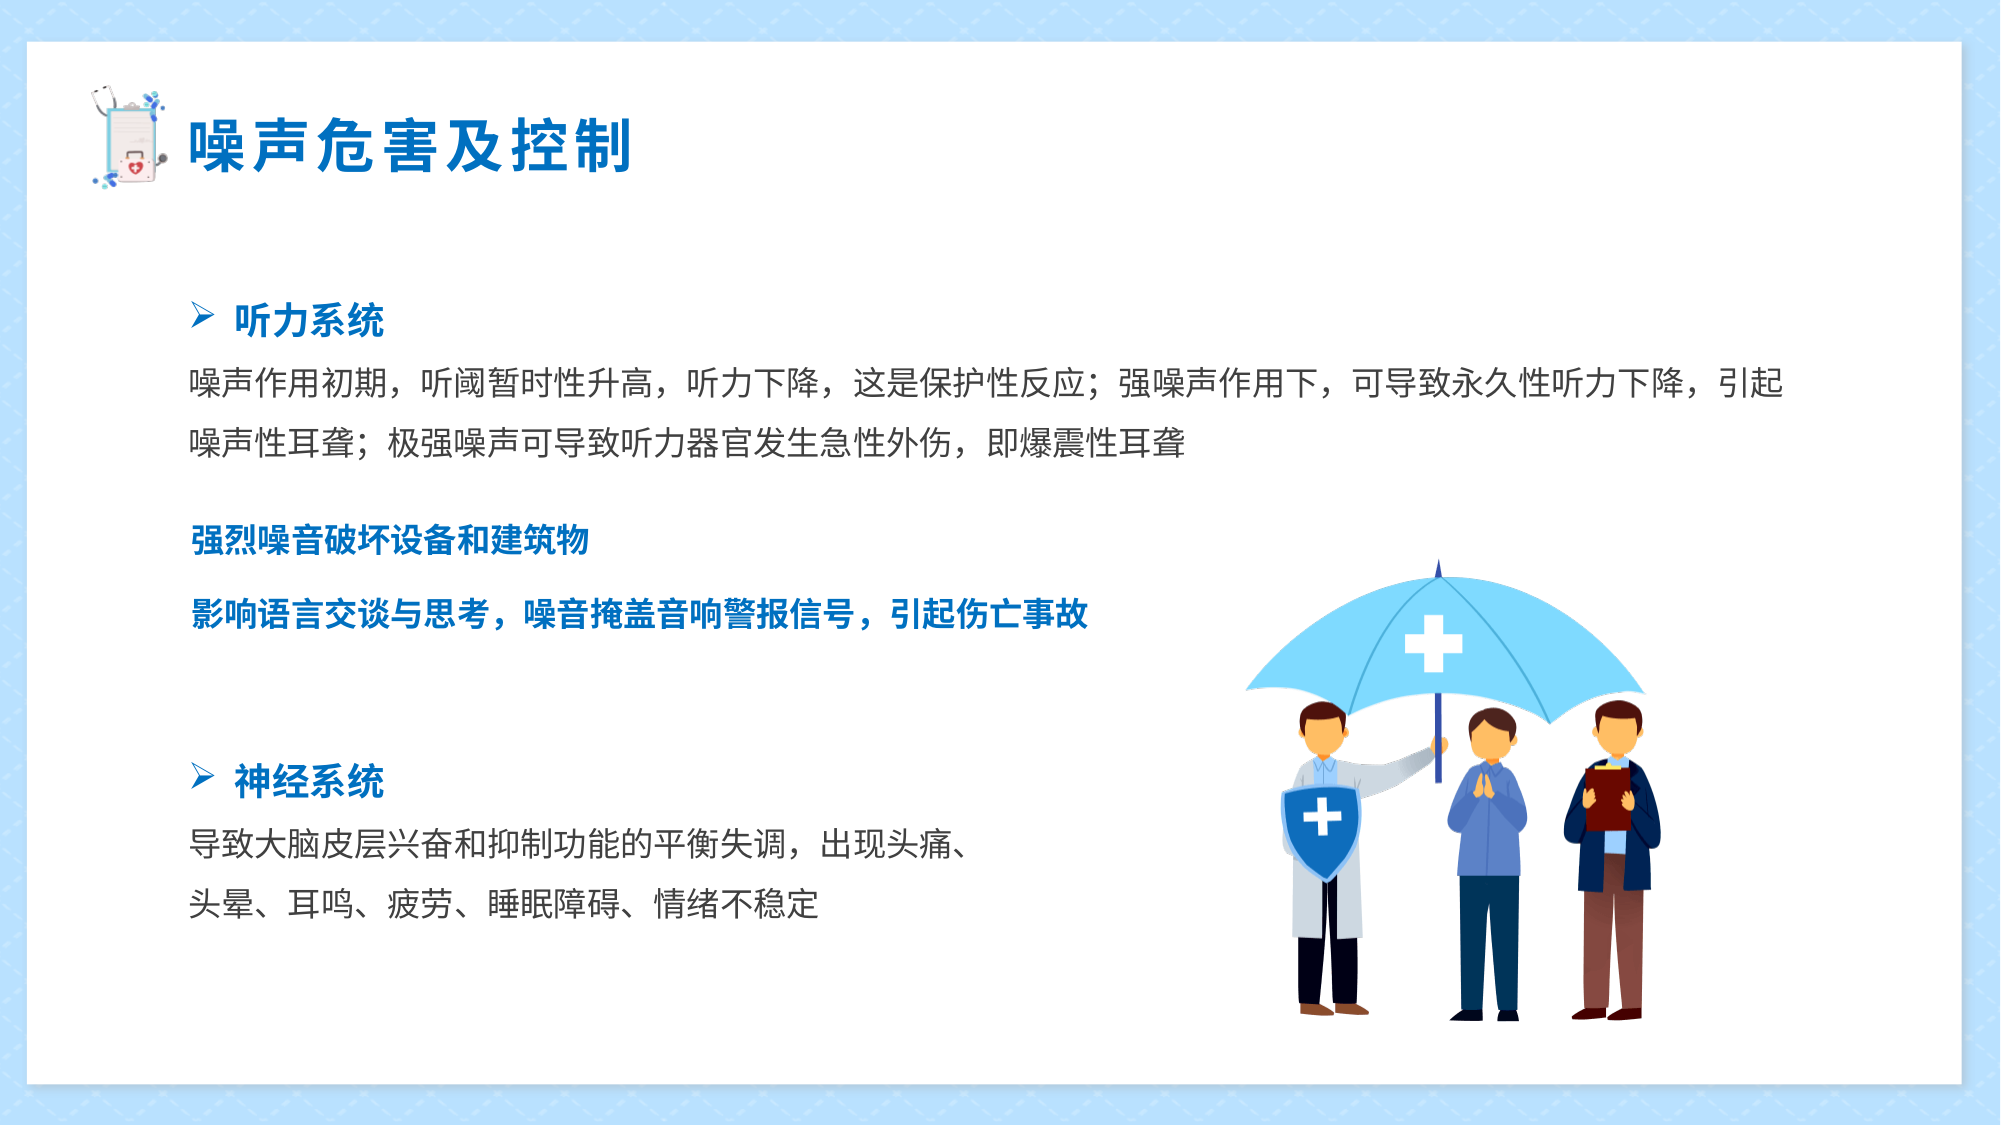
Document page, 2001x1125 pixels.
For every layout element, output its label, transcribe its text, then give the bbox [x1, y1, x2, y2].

text_box 强烈噪音破坏设备和建筑物 [173, 508, 613, 570]
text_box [64, 78, 711, 206]
text_box 影响语言交谈与思考，噪音掩盖音响警报信号，引起伤亡事故 [173, 582, 1159, 644]
picture [0, 0, 2000, 1125]
text_box 神经系统 导致大脑皮层兴奋和抑制功能的平衡失调，出现头痛、头晕、耳鸣、疲劳、睡眠障碍、情绪不稳定 [173, 728, 1001, 931]
text_box 听力系统 噪声作用初期，听阈暂时性升高，听力下降，这是保护性反应；强噪声作用下，可导致永久性听力下降，引起噪声性耳聋；极强噪声可导致听力器官发生急性外伤，即爆震性耳聋 [173, 267, 1821, 470]
